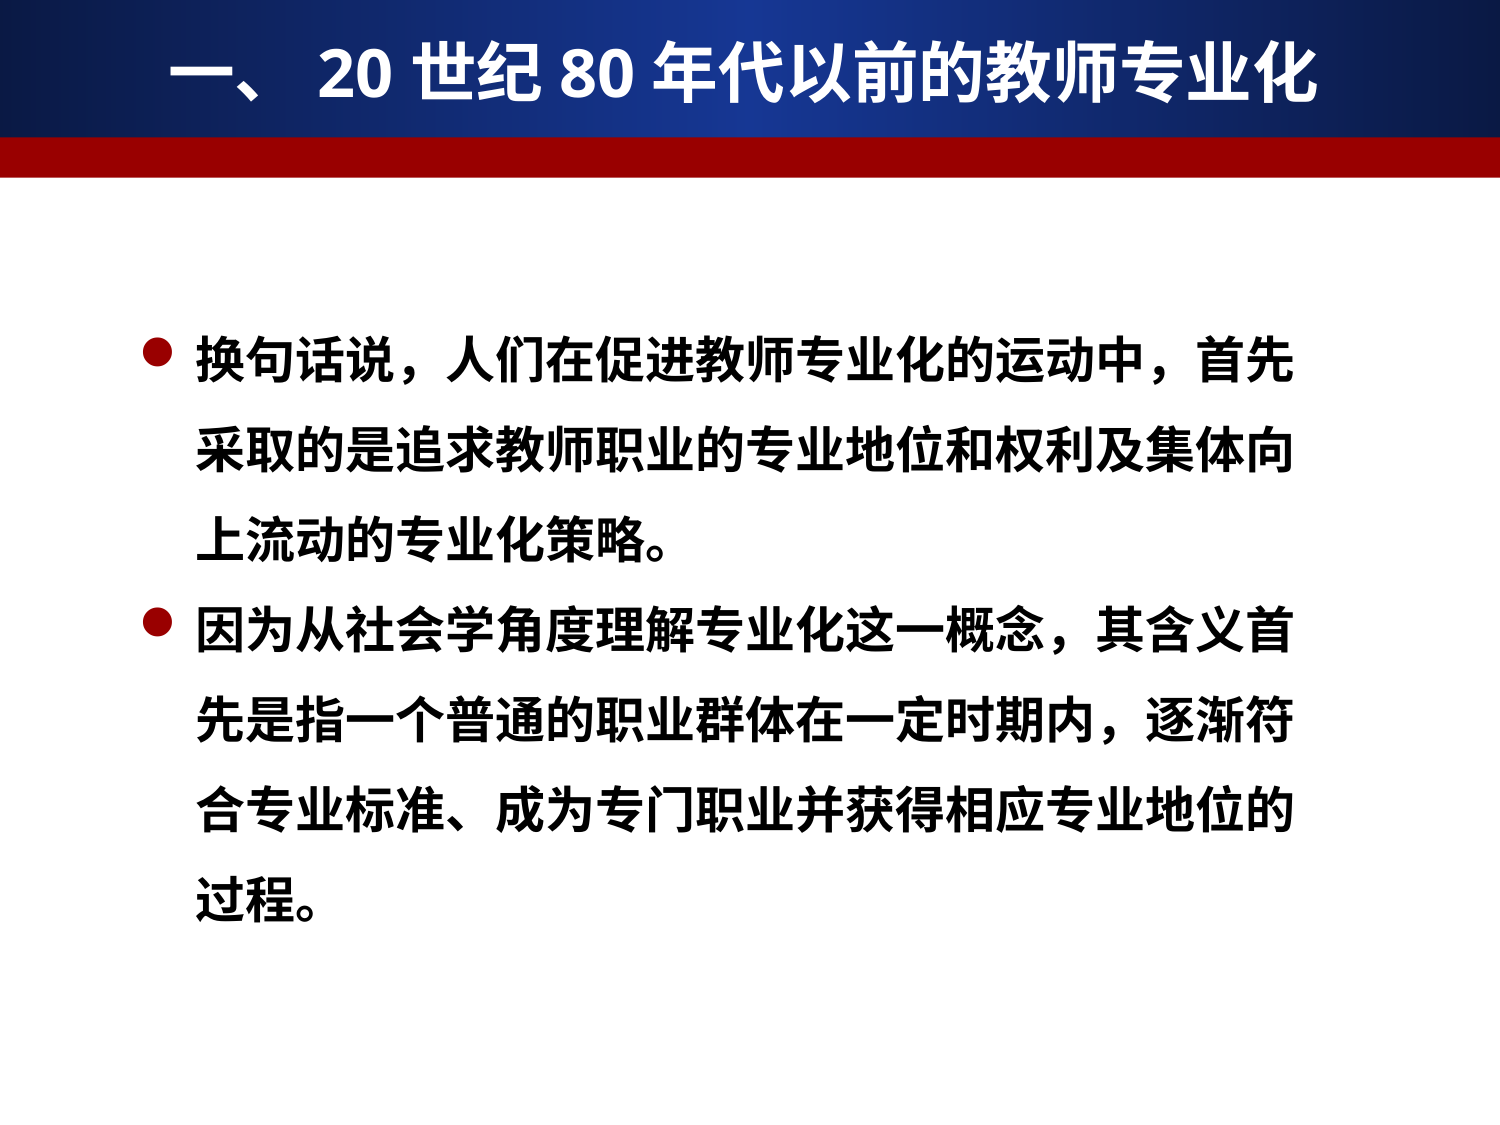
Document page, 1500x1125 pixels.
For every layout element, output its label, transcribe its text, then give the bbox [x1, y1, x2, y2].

title 一、20世纪80年代以前的教师专业化 [50, 24, 1438, 118]
list 换句话说，人们在促进教师专业化的运动中，首先采取的是追求教师职业的专业地位和权利及集体向上流动的专业化策略。 因为从社会学角度理解专业化这一概念，其含义首先是指一个普通的职业群体在一定时期内，逐渐符合专业标准、成为专门职业并获得相应专业地位的过程。 [123, 290, 1341, 917]
